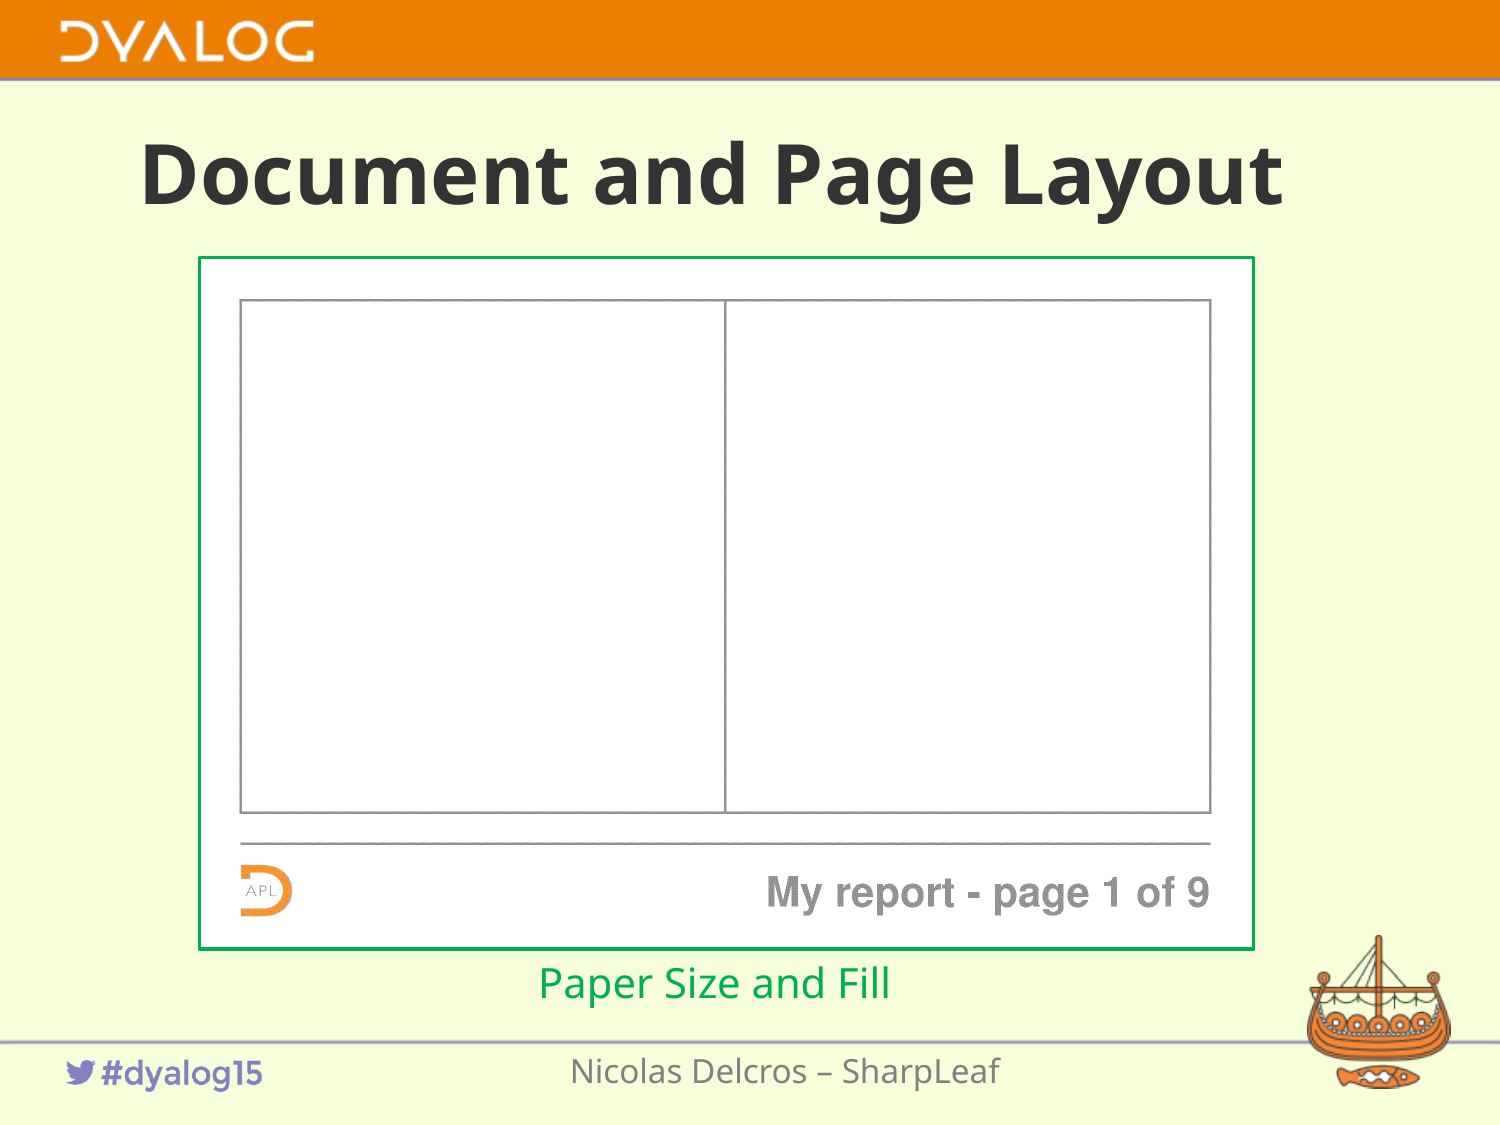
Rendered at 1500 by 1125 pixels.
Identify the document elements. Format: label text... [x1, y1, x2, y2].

text_box Paper Size and Fill [199, 956, 1231, 1014]
picture [0, 0, 1500, 1125]
text_box Document and Page Layout [123, 113, 1376, 254]
